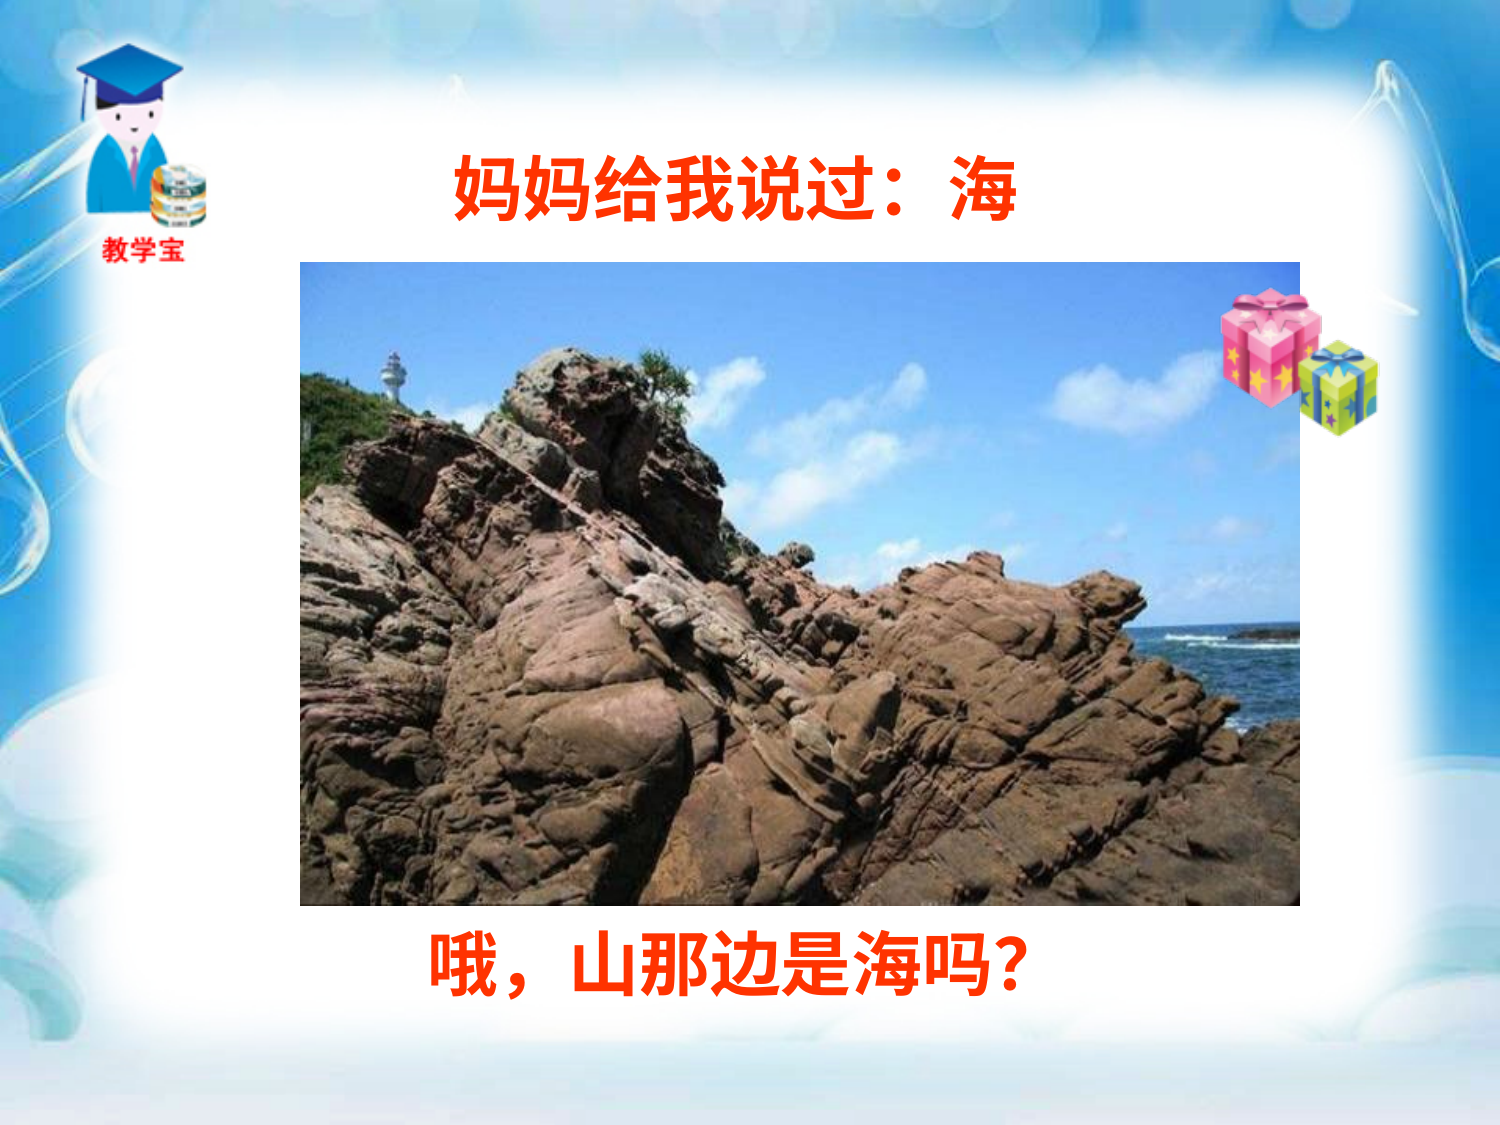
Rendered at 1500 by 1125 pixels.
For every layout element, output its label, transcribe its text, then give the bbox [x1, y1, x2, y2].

text_box 哦，山那边是海吗？ [412, 912, 1388, 1013]
text_box 妈妈给我说过：海 [437, 137, 1188, 238]
picture [0, 0, 1500, 1125]
